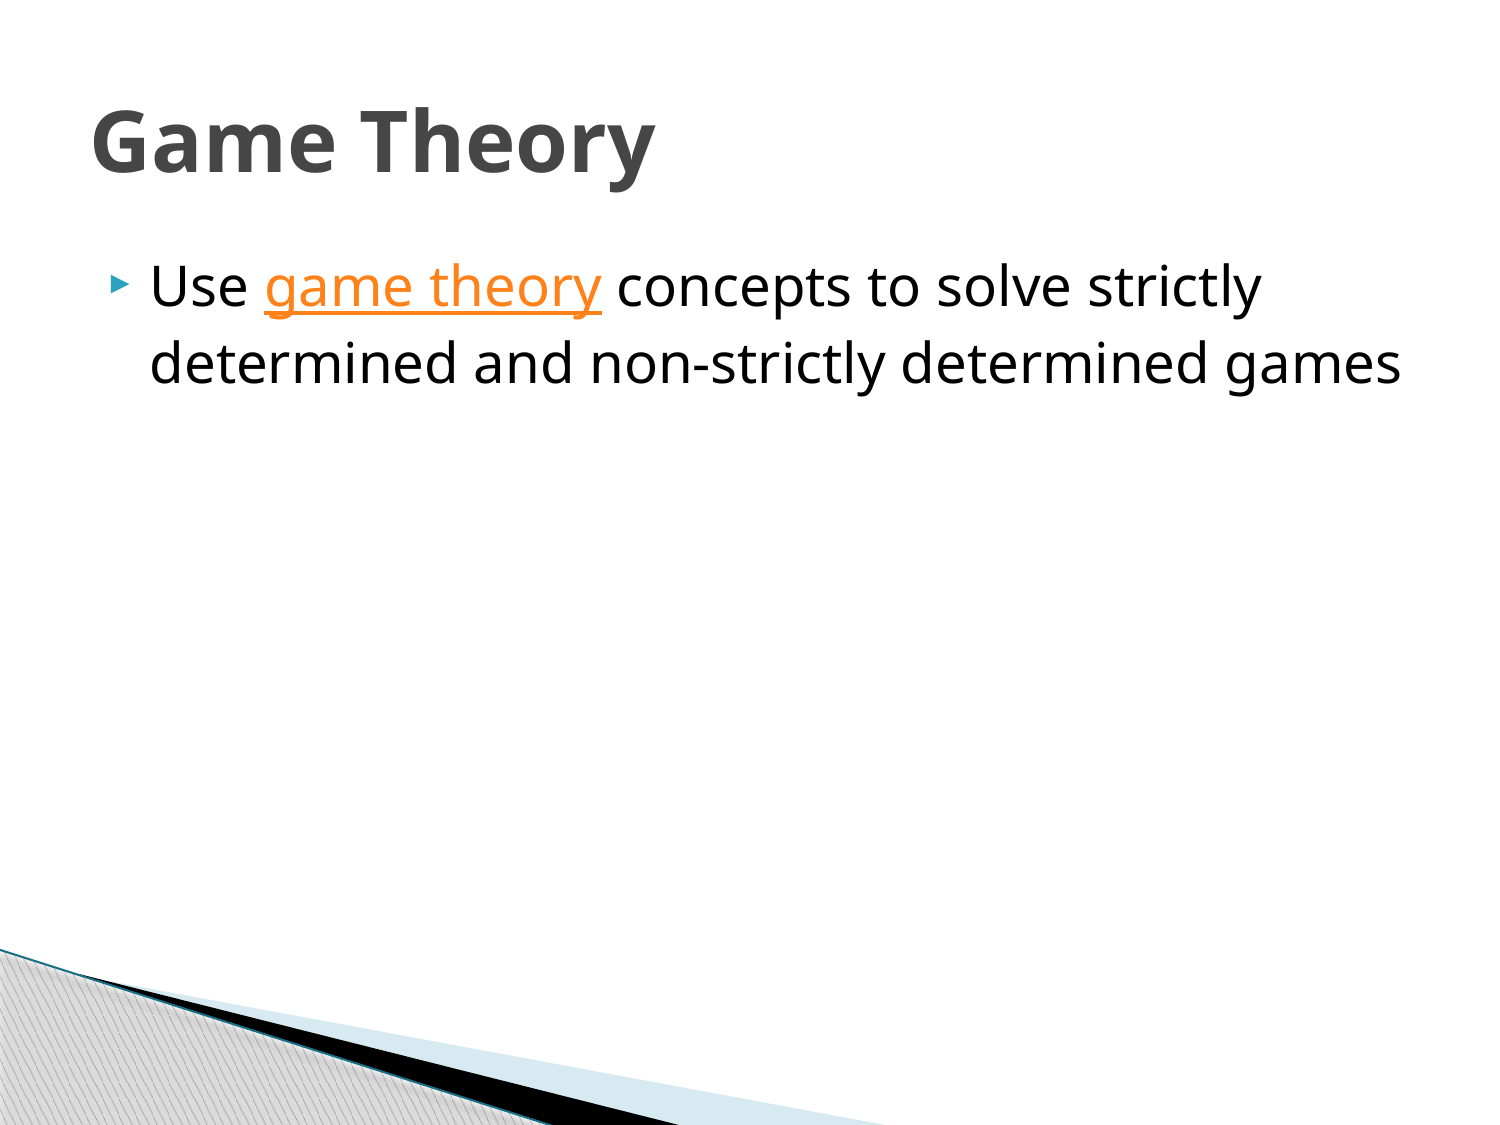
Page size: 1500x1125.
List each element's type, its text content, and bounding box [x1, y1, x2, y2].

title Game Theory [75, 45, 1425, 233]
list Use game theory concepts to solve strictly determined and non-strictly determined games [75, 243, 1425, 986]
